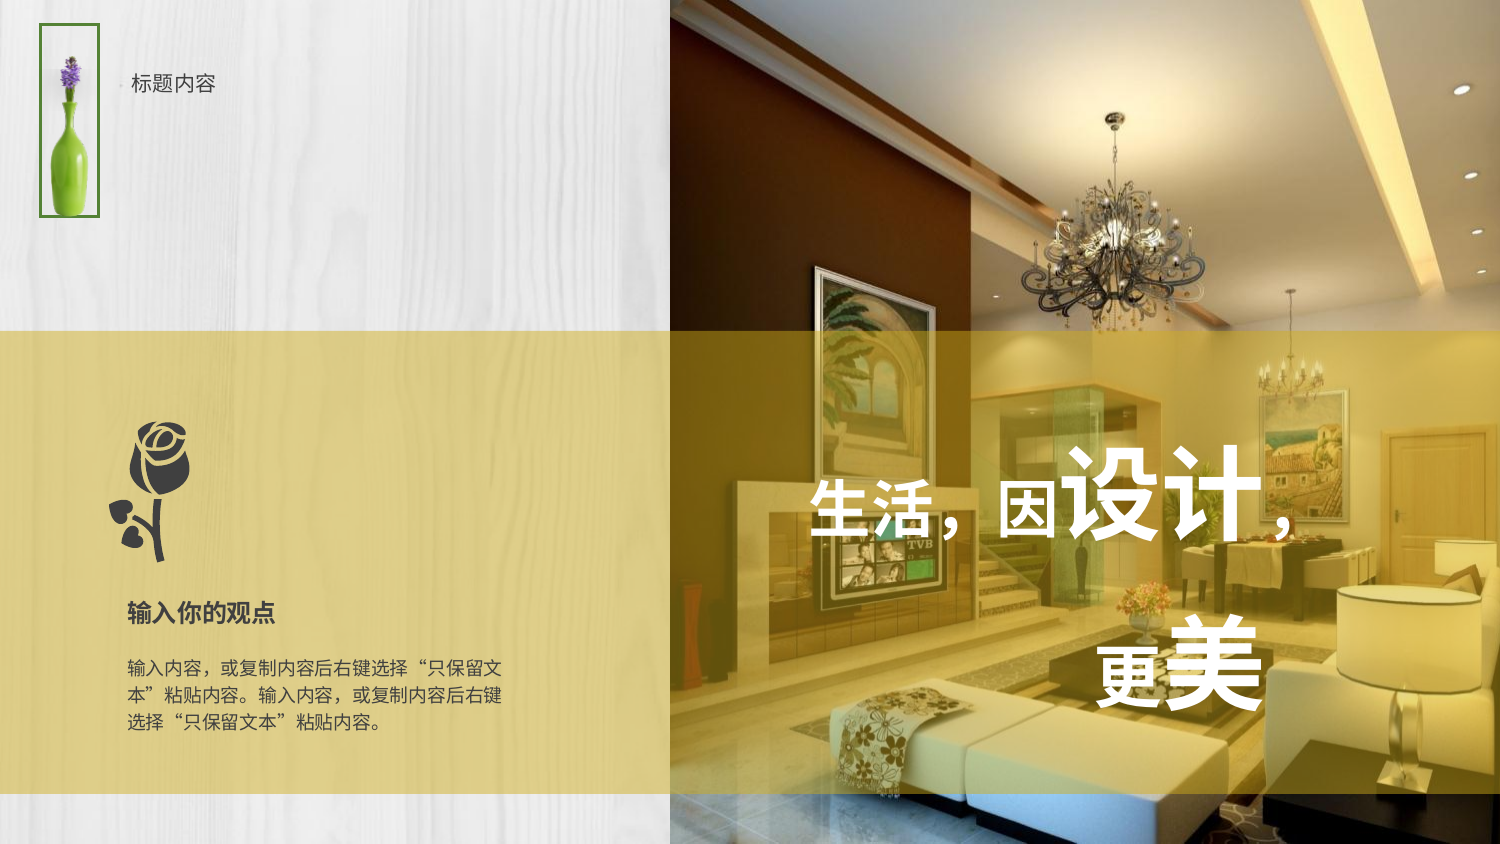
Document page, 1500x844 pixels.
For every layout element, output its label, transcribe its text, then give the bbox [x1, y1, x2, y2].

text_box [137, 421, 157, 445]
text_box [156, 431, 174, 448]
text_box [156, 422, 186, 436]
text_box [132, 499, 165, 563]
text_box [112, 589, 520, 774]
text_box [145, 450, 190, 495]
text_box [0, 330, 670, 795]
text_box [145, 429, 163, 448]
text_box [129, 442, 153, 494]
text_box [109, 499, 133, 524]
text_box [121, 525, 144, 548]
text_box [145, 437, 186, 461]
text_box 标题内容 [116, 63, 317, 104]
picture [0, 0, 1500, 844]
